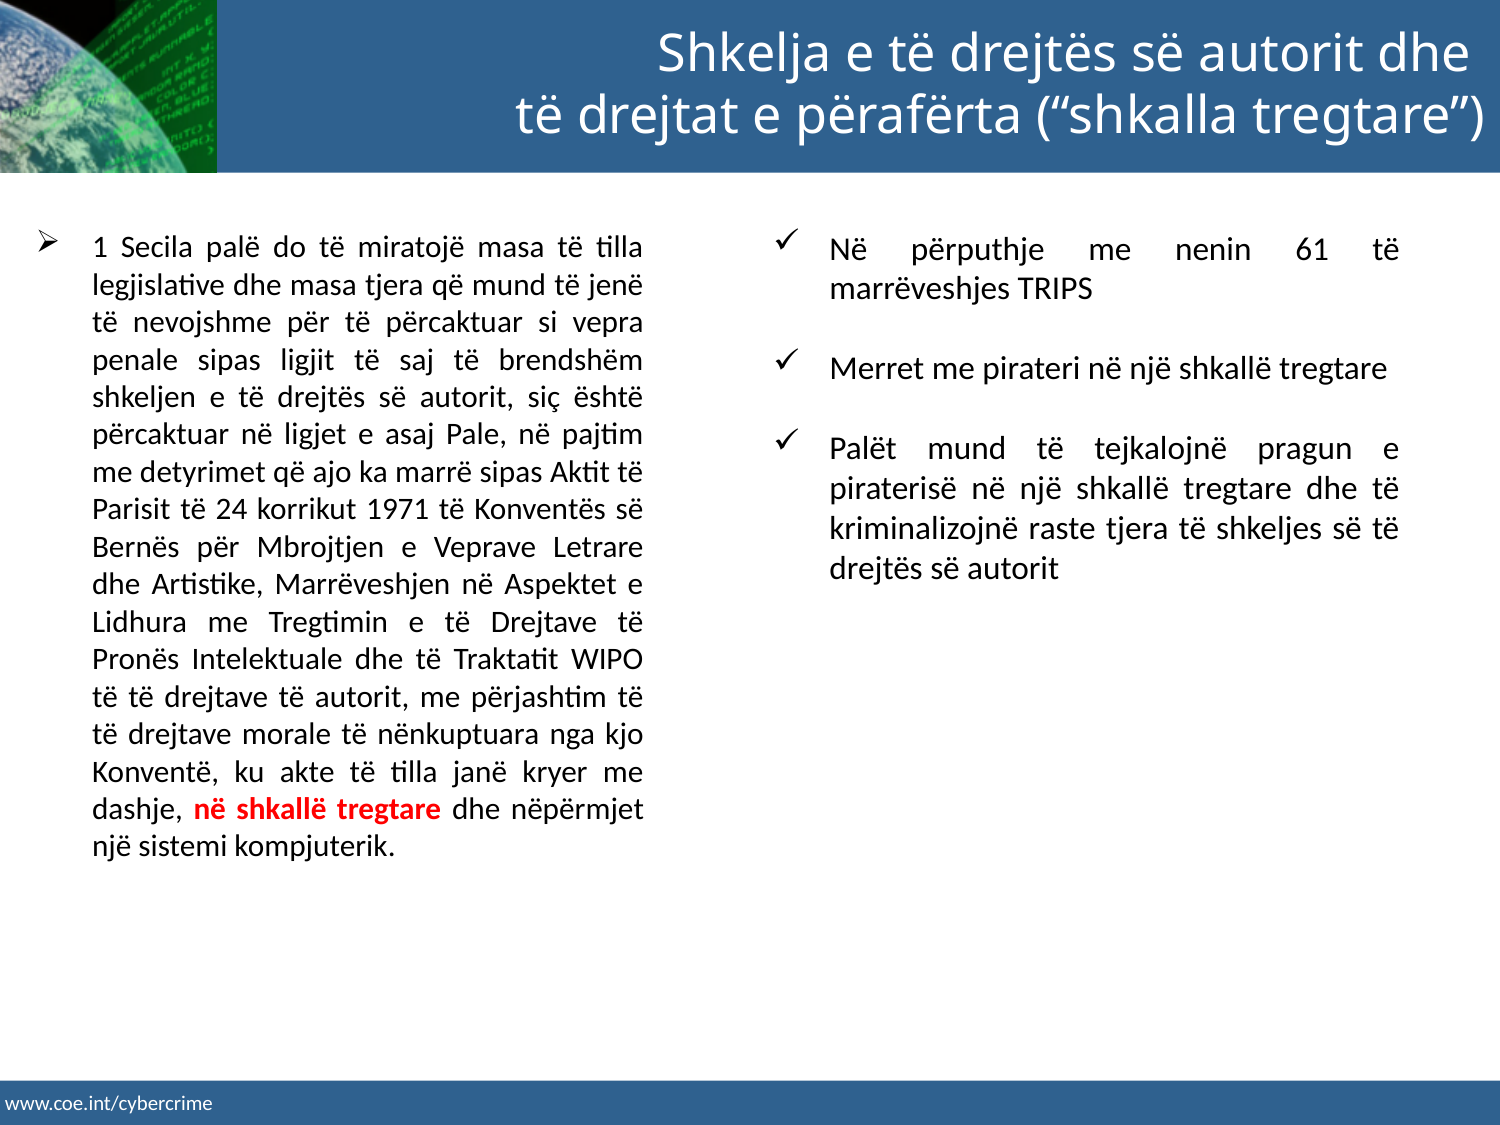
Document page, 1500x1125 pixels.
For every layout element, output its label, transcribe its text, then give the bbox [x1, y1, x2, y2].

text_box Shkelja e të drejtës së autorit dhe të drejtat e përafërta (“shkalla tregtare”) [247, 11, 1500, 152]
picture [0, 0, 217, 173]
text_box 1 Secila palë do të miratojë masa të tilla legjislative dhe masa tjera që mund të jenë të nevojshme për të përcaktuar si vepra penale sipas ligjit të saj të brendshëm shkeljen e të drejtës së autorit, siç është përcaktuar në ligjet e asaj Pale, në pajtim me detyrimet që ajo ka marrë sipas Aktit të Parisit të 24 korrikut 1971 të Konventës së Bernës për Mbrojtjen e Veprave Letrare dhe Artistike, Marrëveshjen në Aspektet e Lidhura me Tregtimin e të Drejtave të Pronës Intelektuale dhe të Traktatit WIPO të të drejtave të autorit, me përjashtim të të drejtave morale të nënkuptuara nga kjo Konventë, ku akte të tilla janë kryer me dashje, në shkallë tregtare dhe nëpërmjet një sistemi kompjuterik. [21, 219, 660, 871]
text_box Në përputhje me nenin 61 të marrëveshjes TRIPS Merret me pirateri në një shkallë tregtare Palët mund të tejkalojnë pragun e piraterisë në një shkallë tregtare dhe të kriminalizojnë raste tjera të shkeljes së të drejtës së autorit [758, 219, 1415, 594]
